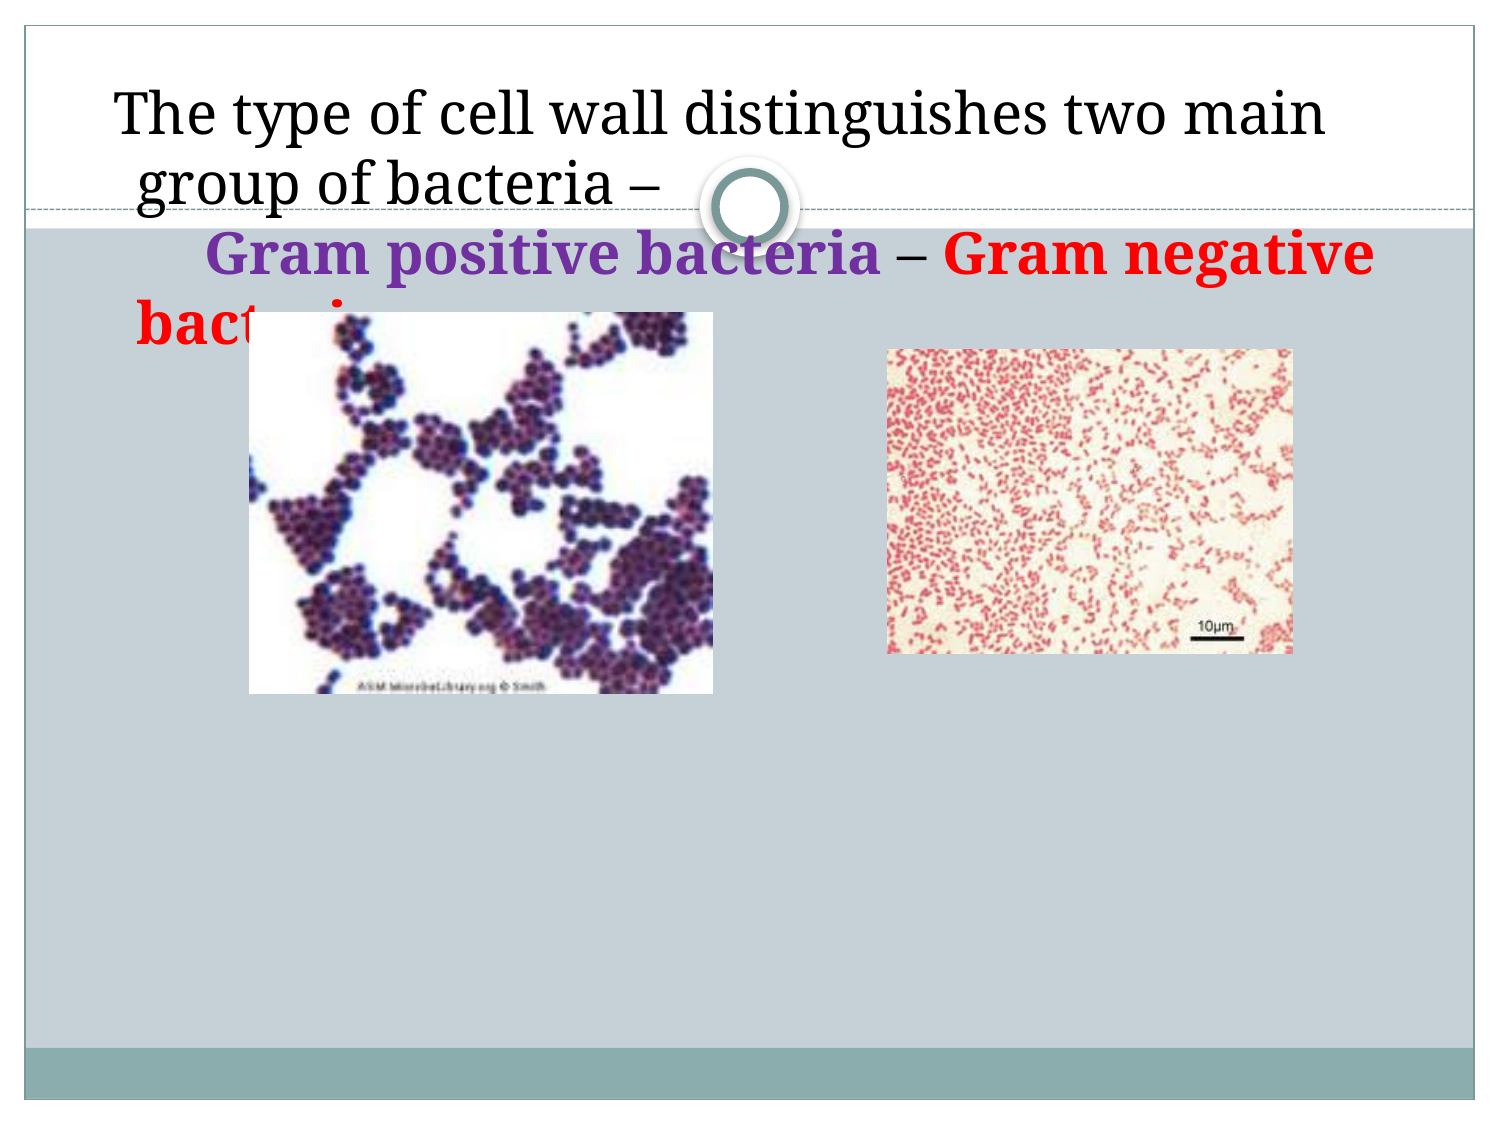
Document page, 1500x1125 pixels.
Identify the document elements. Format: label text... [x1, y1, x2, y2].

picture [249, 312, 713, 695]
picture [887, 349, 1293, 654]
text_box The type of cell wall distinguishes two main group of bacteria – Gram positive bacteria – Gram negative bacteria [37, 9, 1500, 904]
